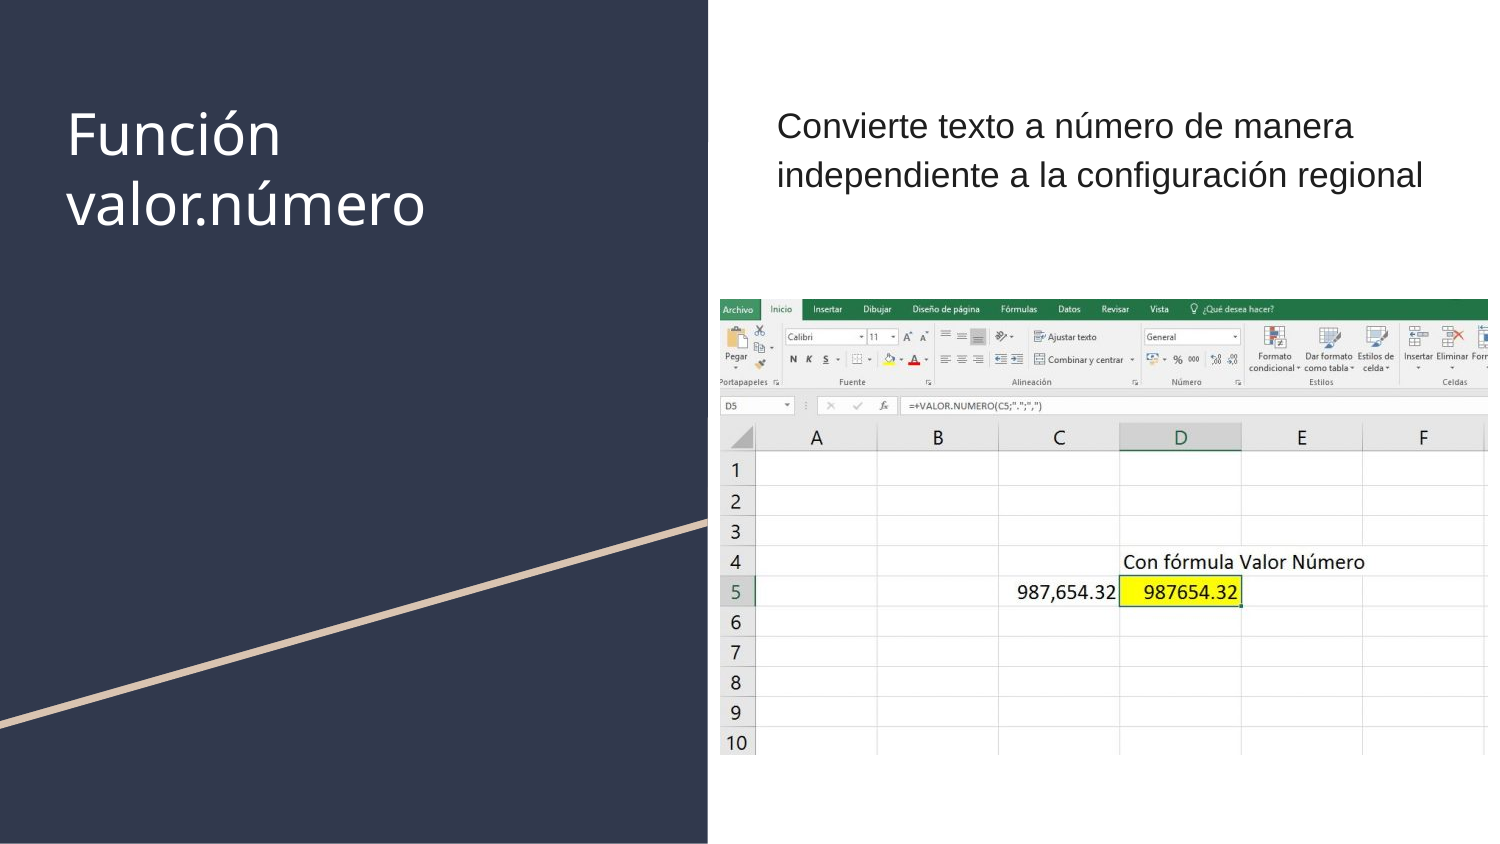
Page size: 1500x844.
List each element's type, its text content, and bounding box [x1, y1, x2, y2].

list Convierte texto a número de manera independiente a la configuración regional [761, 82, 1446, 297]
title Función valor.número [51, 82, 660, 494]
picture [719, 298, 1488, 755]
